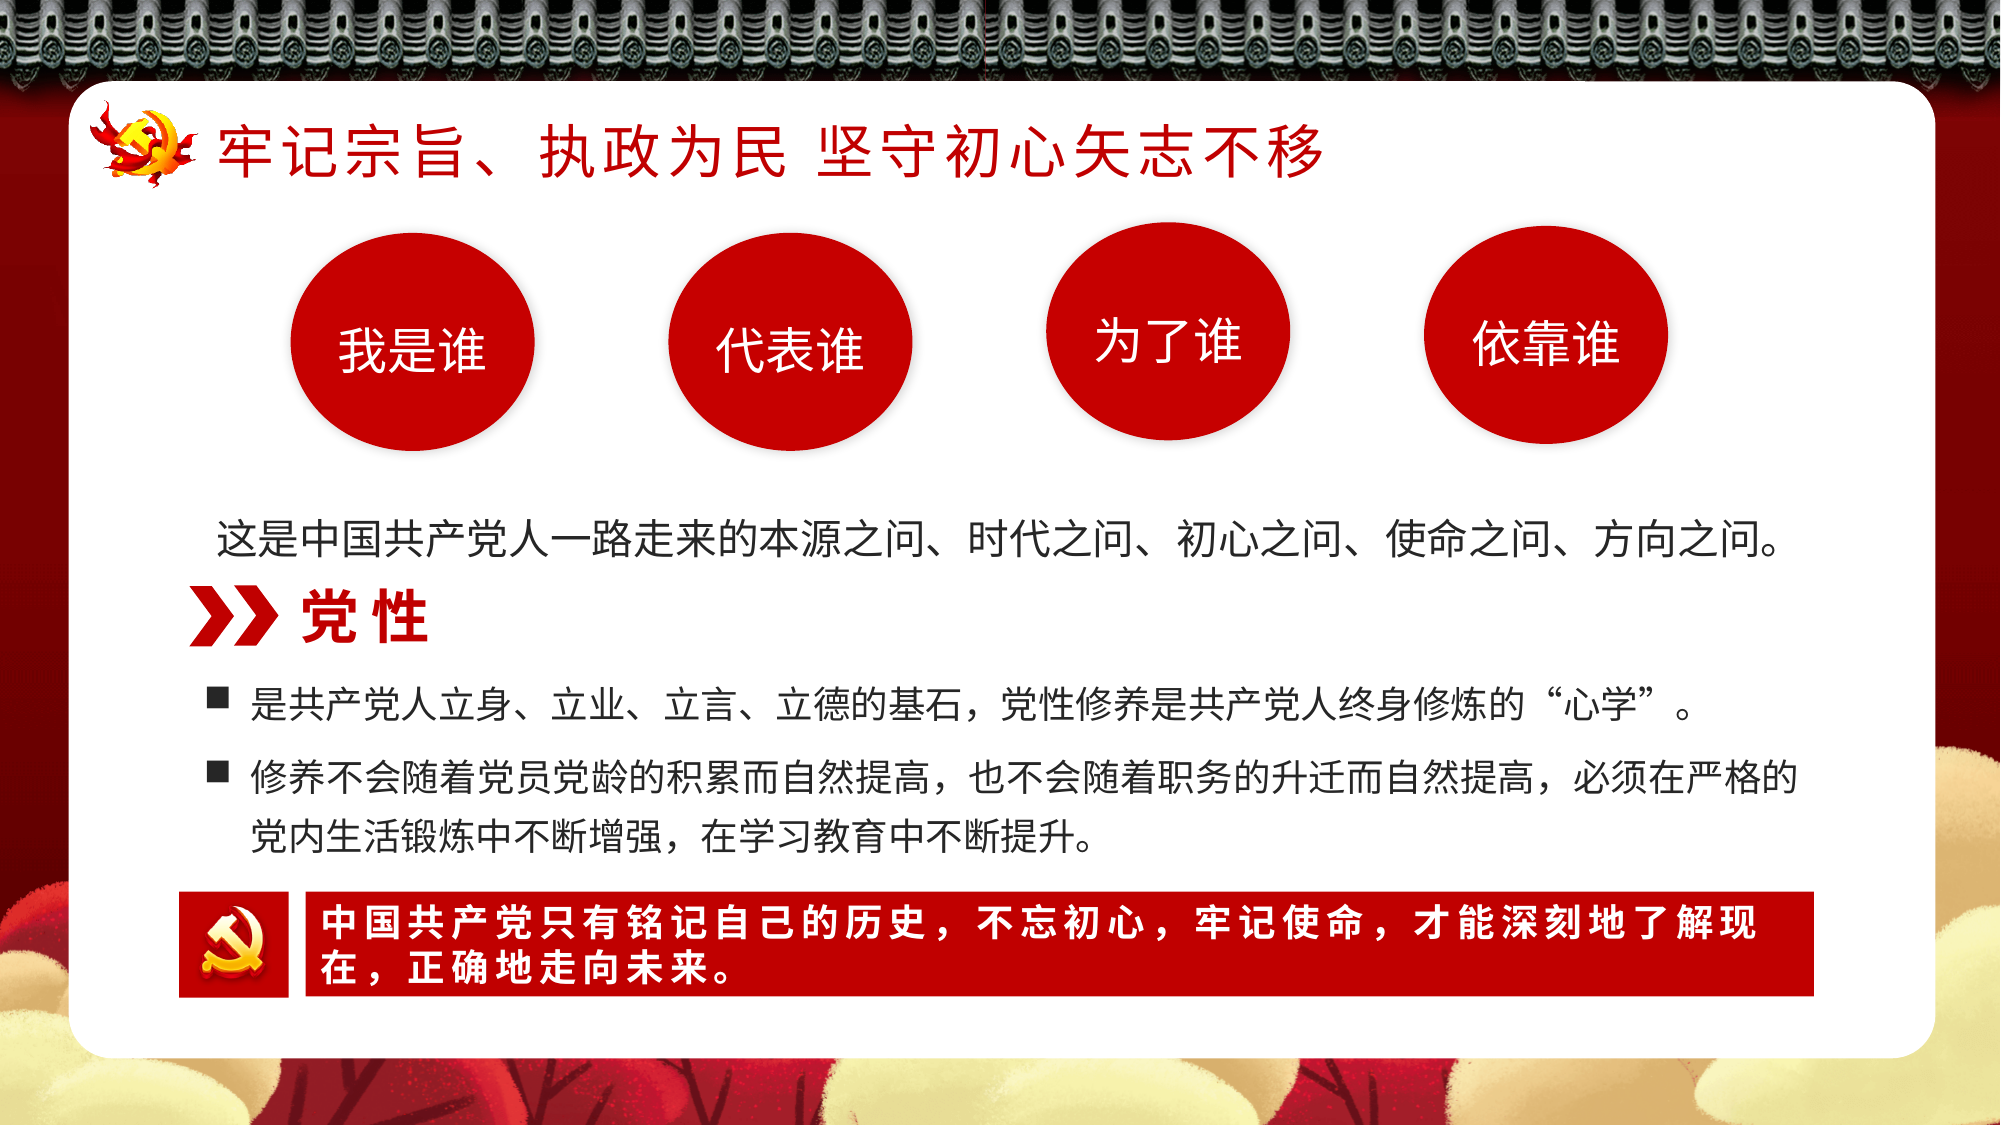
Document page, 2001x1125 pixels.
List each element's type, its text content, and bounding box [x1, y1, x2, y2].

text_box [187, 584, 236, 648]
text_box 修养不会随着党员党龄的积累而自然提高，也不会随着职务的升迁而自然提高，必须在严格的党内生活锻炼中不断增强，在学习教育中不断提升。 [189, 733, 1815, 866]
text_box 中国共产党只有铭记自己的历史，不忘初心，牢记使命，才能深刻地了解现在，正确地走向未来。 [305, 891, 1815, 997]
text_box [178, 891, 290, 999]
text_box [1379, 225, 1713, 444]
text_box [86, 87, 1427, 202]
text_box 是共产党人立身、立业、立言、立德的基石，党性修养是共产党人终身修炼的“心学”。 [189, 650, 1815, 733]
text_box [623, 232, 958, 451]
picture [0, 0, 2001, 1125]
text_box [246, 232, 580, 451]
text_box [1001, 222, 1335, 441]
text_box 这是中国共产党人一路走来的本源之问、时代之问、初心之问、使命之问、方向之问。 [106, 479, 1913, 571]
text_box [231, 584, 280, 647]
text_box 党性 [285, 572, 445, 650]
